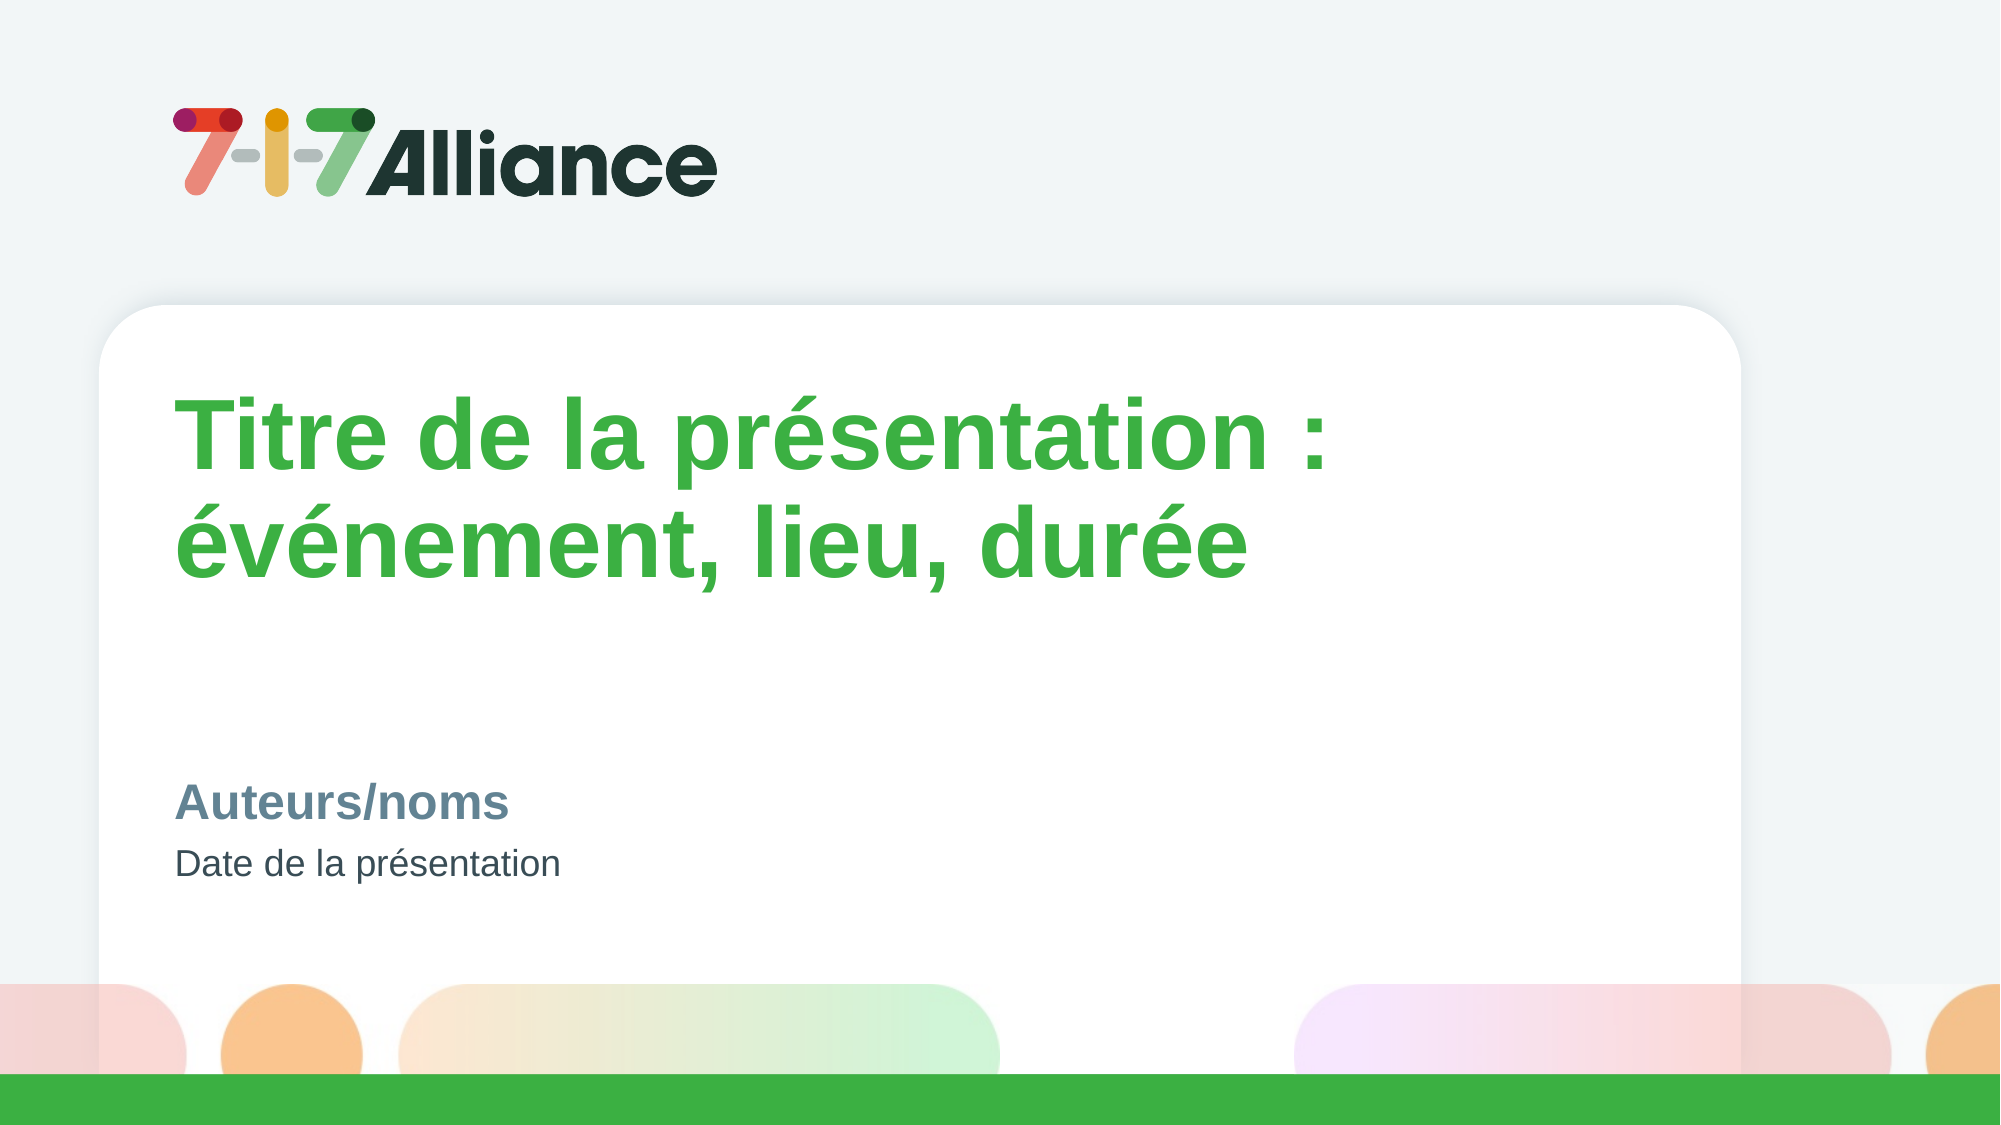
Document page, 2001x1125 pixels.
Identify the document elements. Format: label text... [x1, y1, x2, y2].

list Date de la présentation [174, 844, 1675, 937]
list Auteurs/noms [174, 741, 1660, 831]
picture [173, 108, 717, 197]
list Titre de la présentation : événement, lieu, durée [174, 383, 1679, 693]
